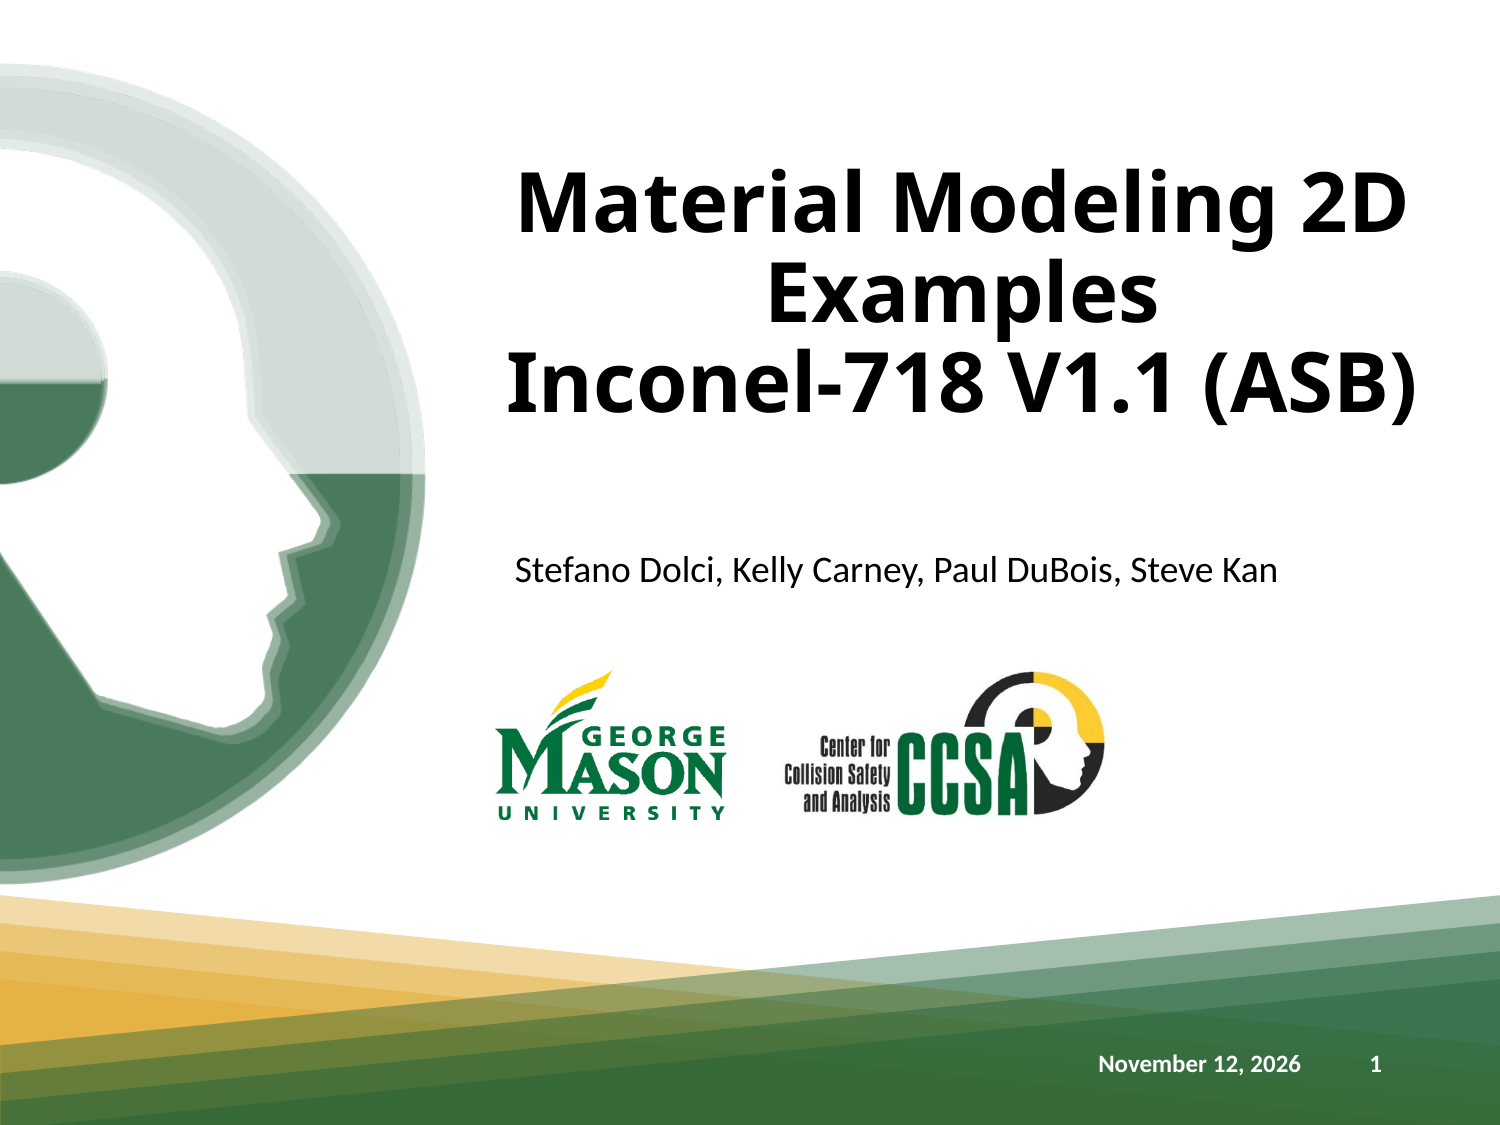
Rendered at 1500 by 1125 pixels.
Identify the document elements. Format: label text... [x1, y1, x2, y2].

picture [495, 669, 727, 820]
title Material Modeling 2D Examples Inconel-718 V1.1 (ASB) [474, 112, 1450, 480]
picture [0, 895, 1500, 1125]
slide_number 1 [1083, 1040, 1397, 1100]
text_box Stefano Dolci, Kelly Carney, Paul DuBois, Steve Kan [500, 537, 1425, 598]
picture [781, 668, 1108, 819]
